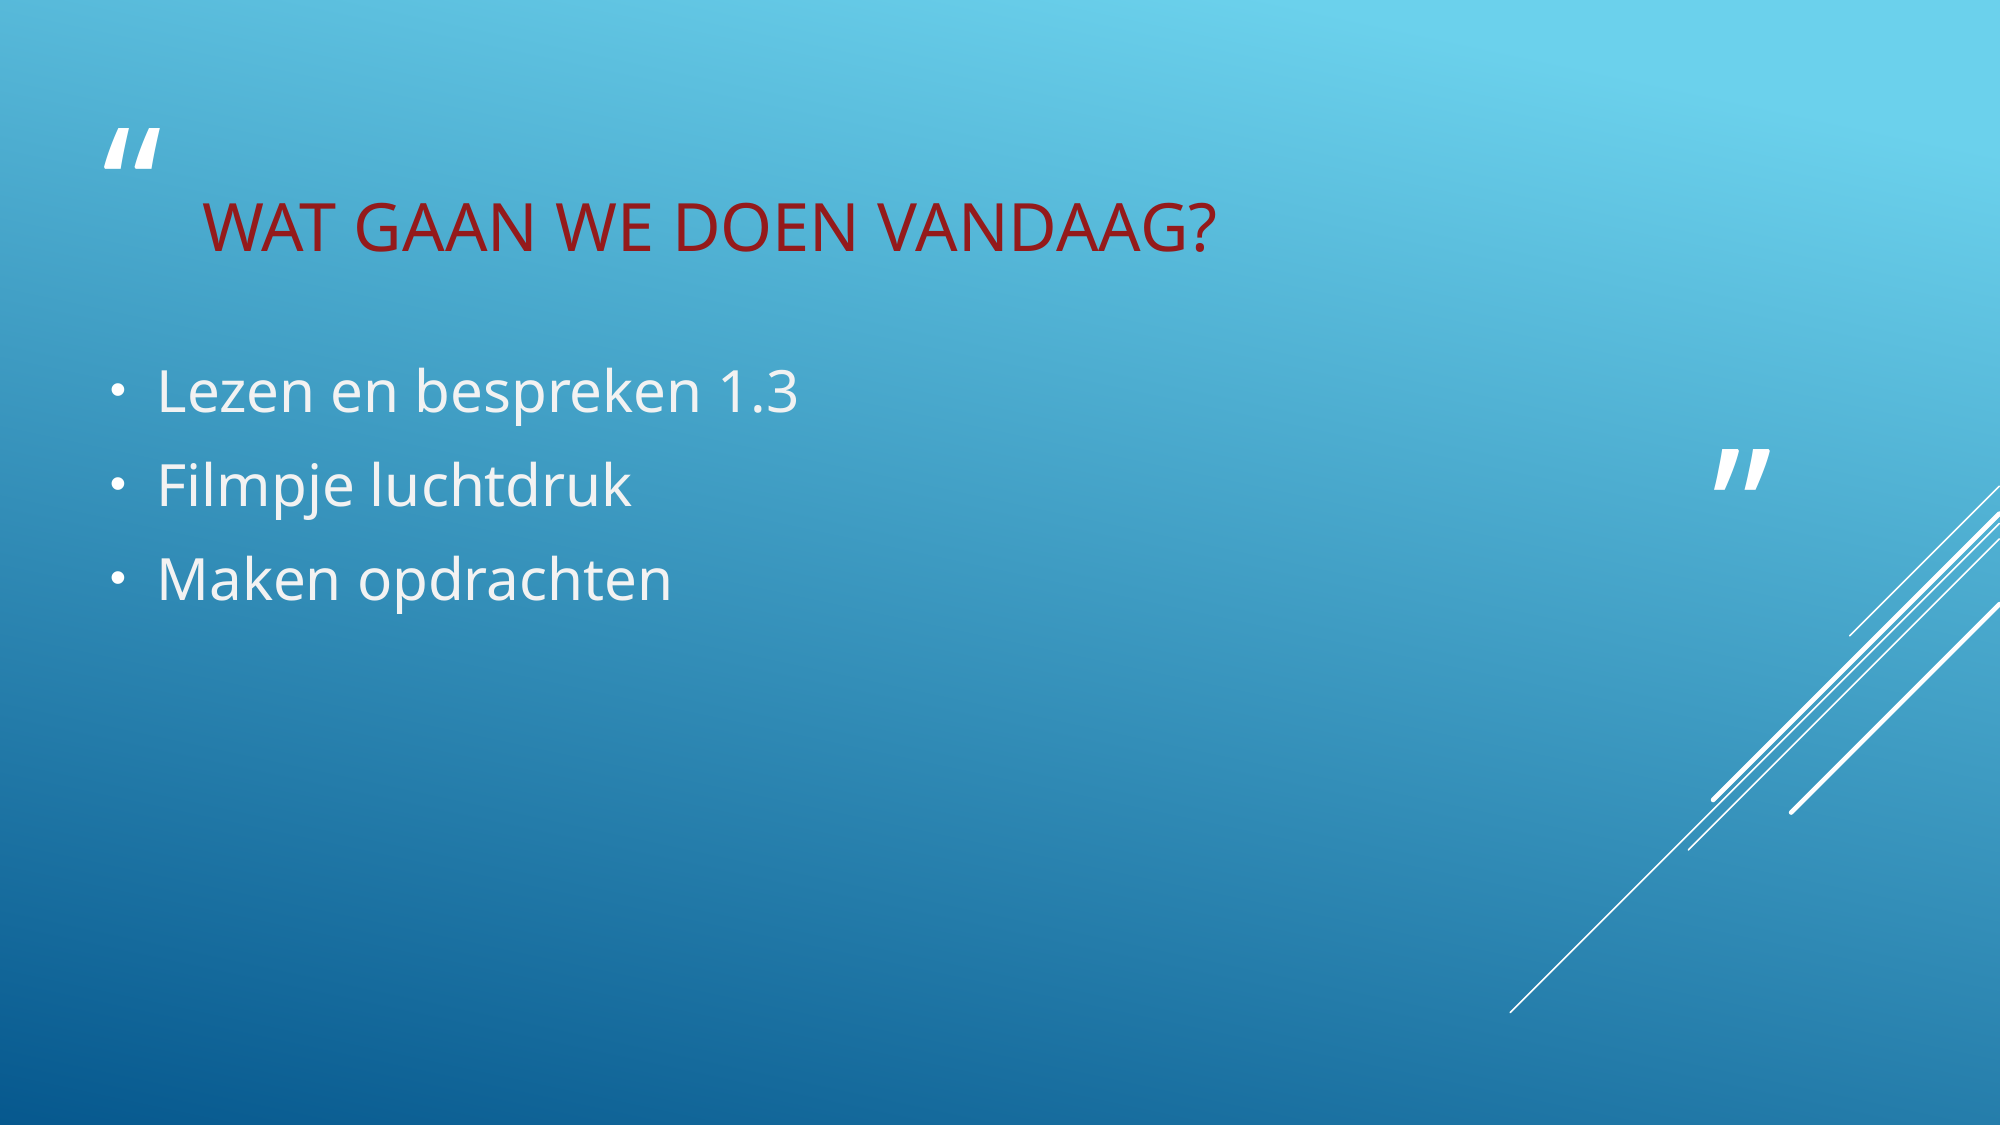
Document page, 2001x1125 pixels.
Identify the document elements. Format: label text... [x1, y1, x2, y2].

list Lezen en bespreken 1.3 Filmpje luchtdruk Maken opdrachten [94, 347, 1495, 850]
title WAT GAAN WE DOEN VANDAAG? [187, 112, 1688, 337]
